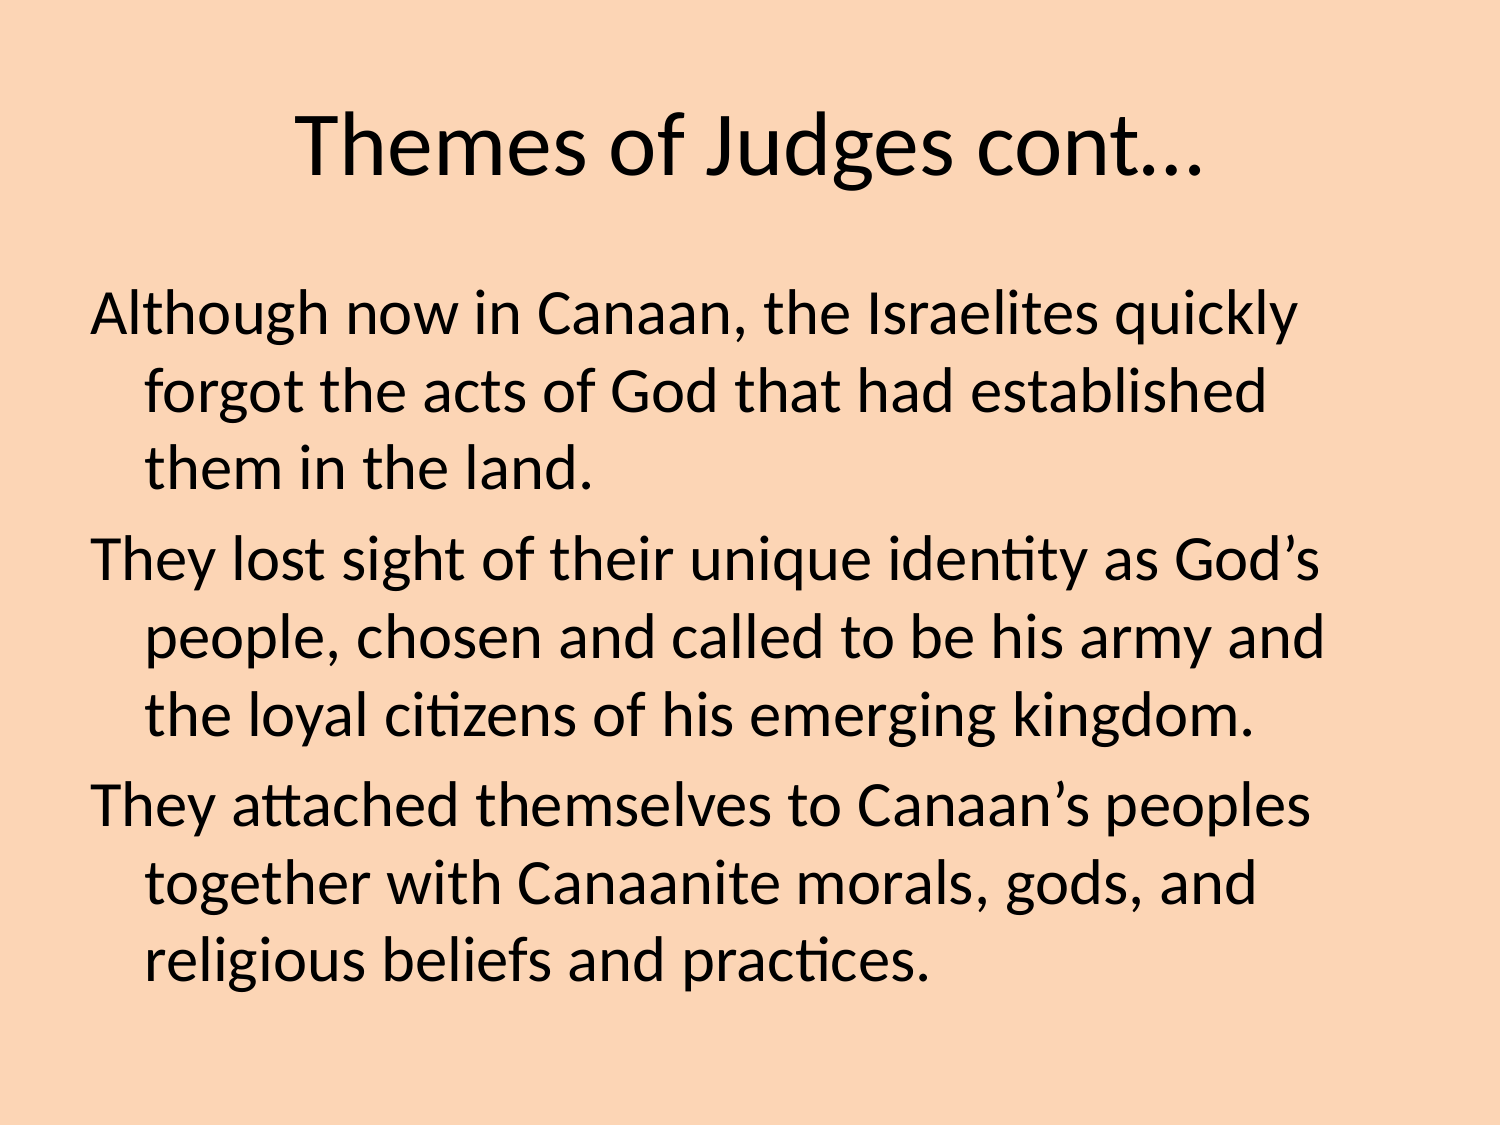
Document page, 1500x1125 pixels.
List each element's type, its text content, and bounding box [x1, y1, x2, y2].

list Although now in Canaan, the Israelites quickly forgot the acts of God that had established them in the land. They lost sight of their unique identity as God’s people, chosen and called to be his army and the loyal citizens of his emerging kingdom. They attached themselves to Canaan’s peoples together with Canaanite morals, gods, and religious beliefs and practices. [75, 262, 1425, 1005]
title Themes of Judges cont… [75, 45, 1425, 233]
